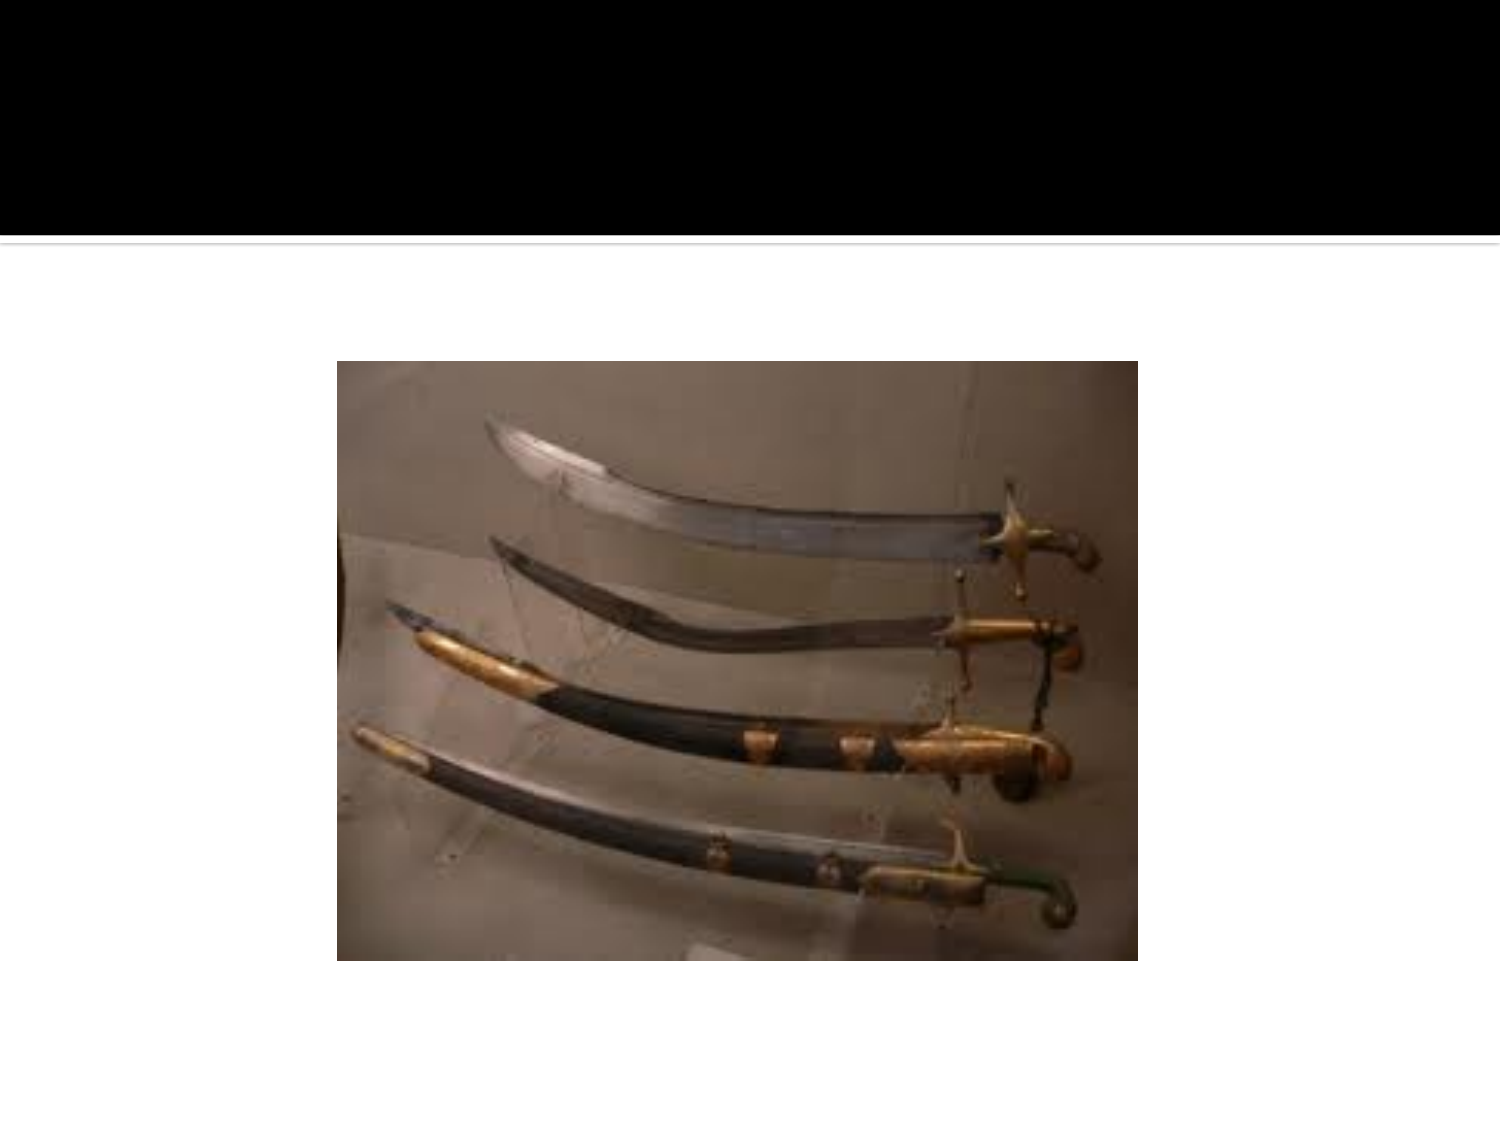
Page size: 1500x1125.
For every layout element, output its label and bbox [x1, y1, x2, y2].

list [337, 361, 1138, 961]
